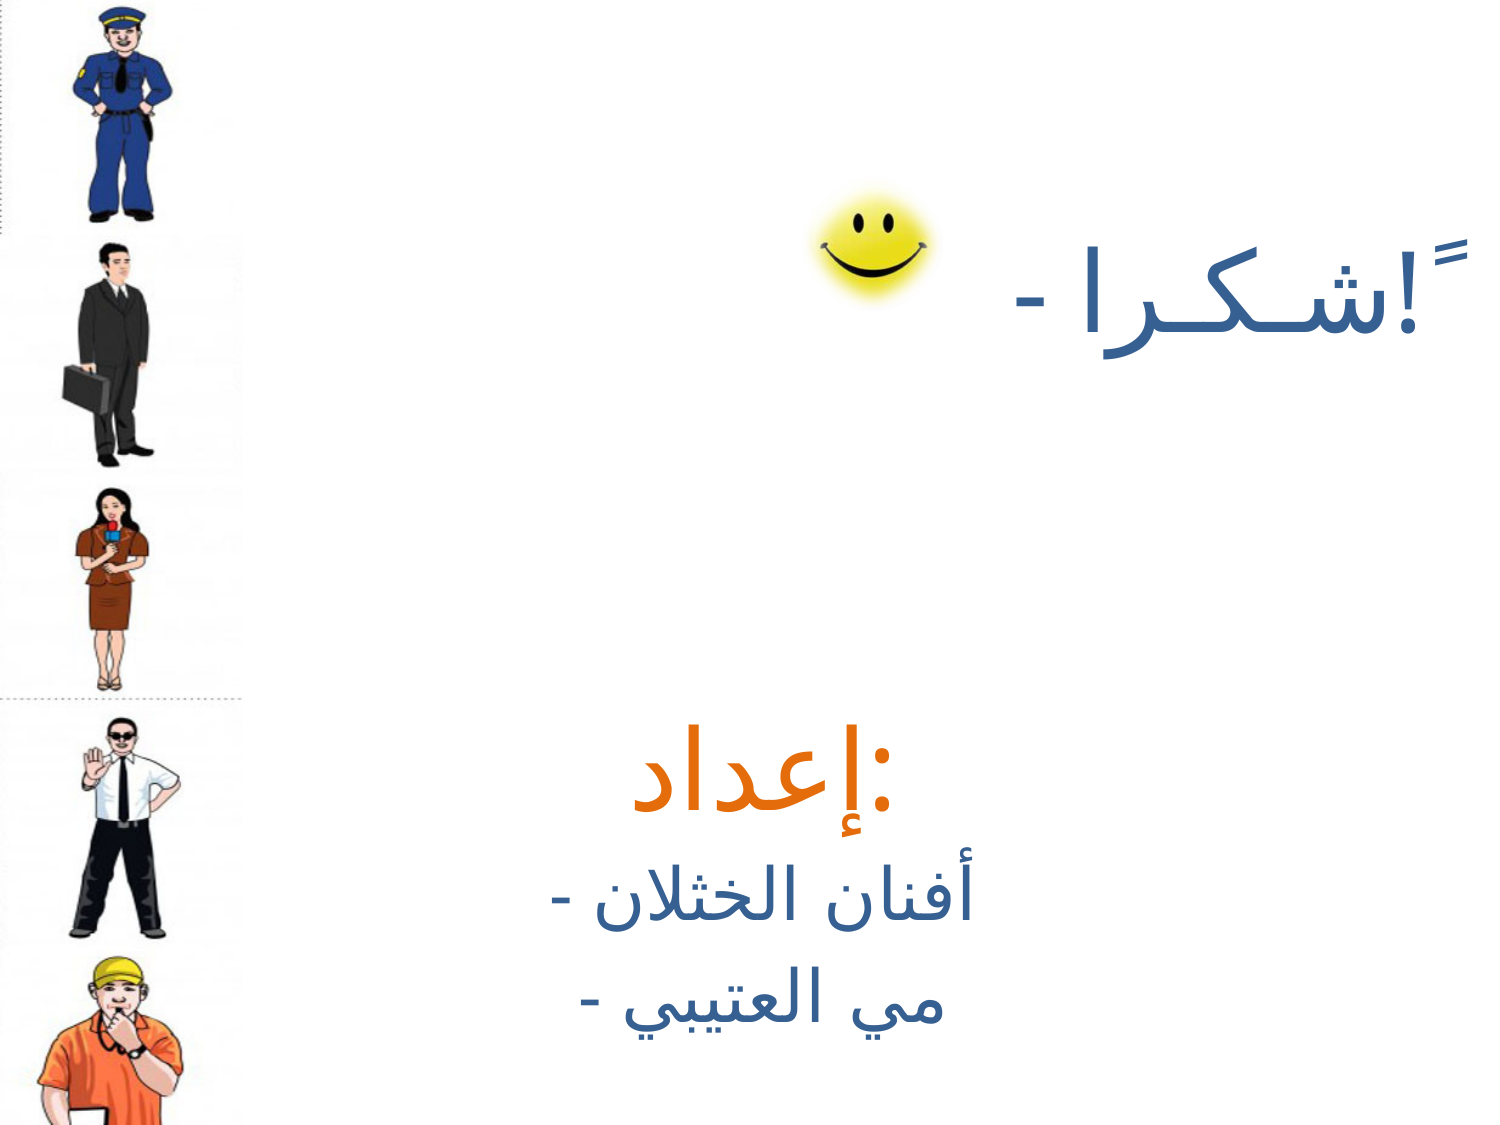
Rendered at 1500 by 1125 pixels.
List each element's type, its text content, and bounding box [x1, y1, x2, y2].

picture [796, 172, 949, 317]
picture [0, 0, 243, 1125]
list - شـكـرا!ً إعداد: - أفنان الخثلان - مي العتيبي [246, 54, 1439, 1059]
